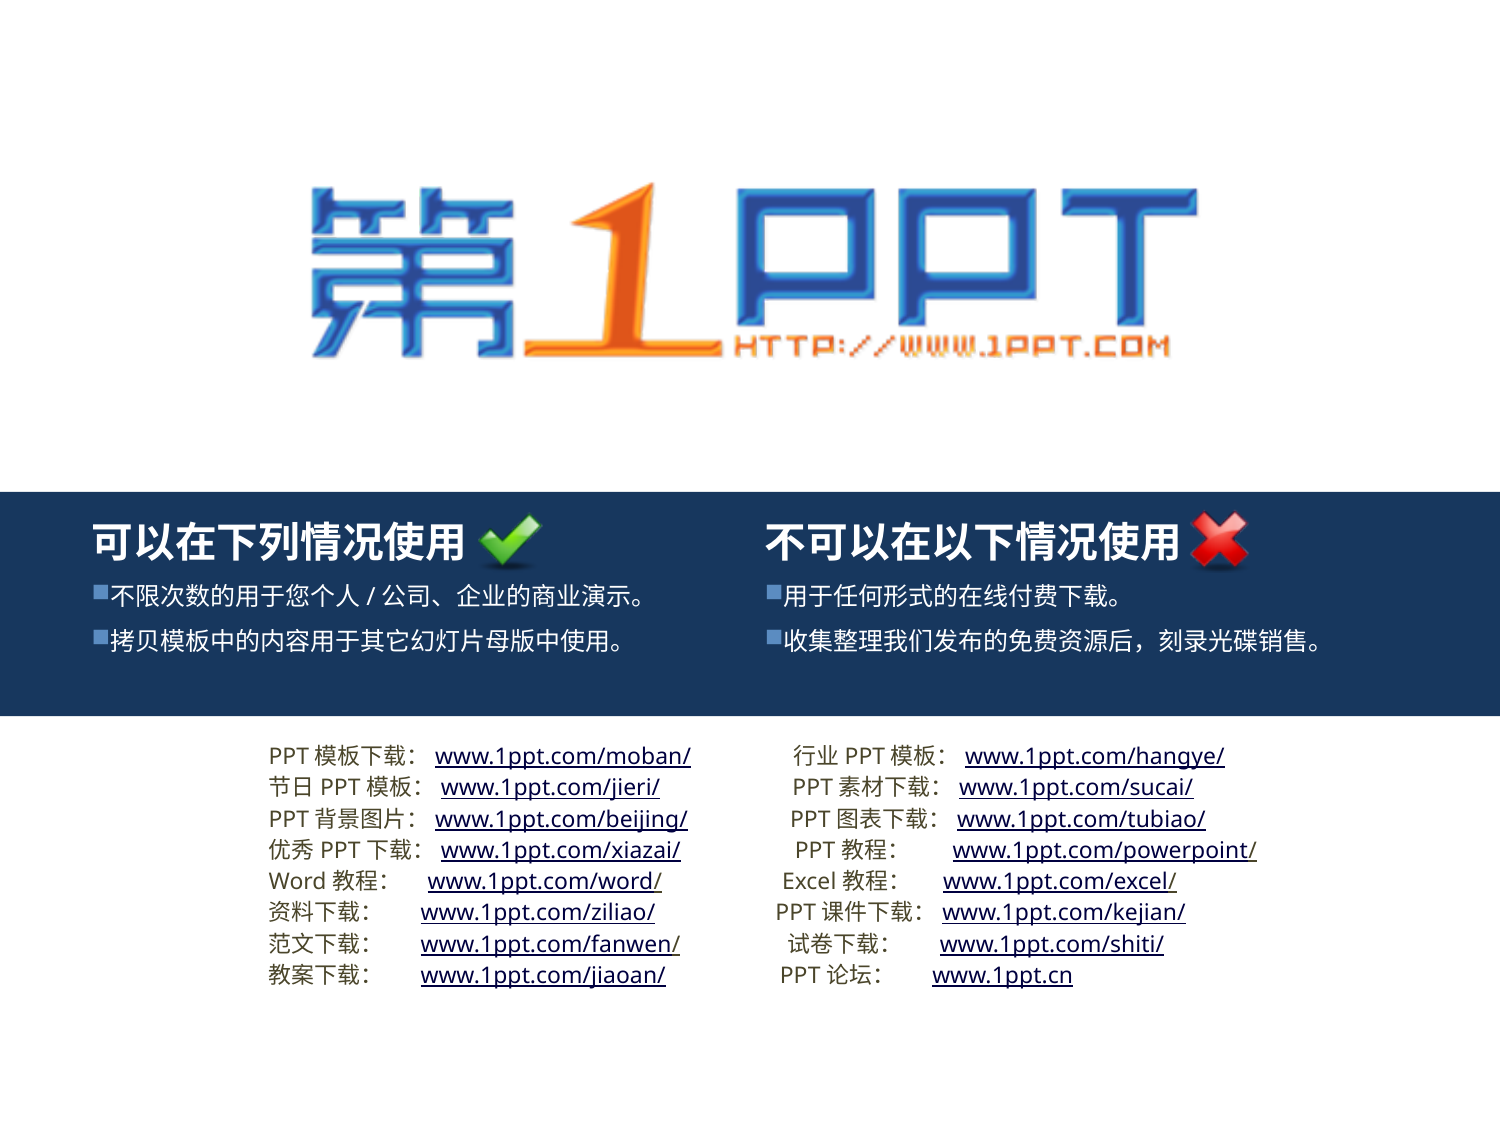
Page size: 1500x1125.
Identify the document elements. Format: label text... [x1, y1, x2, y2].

text_box 可以在下列情况使用 不限次数的用于您个人/公司、企业的商业演示。 拷贝模板中的内容用于其它幻灯片母版中使用。 [76, 508, 750, 774]
text_box [0, 491, 1500, 717]
text_box 不可以在以下情况使用 用于任何形式的在线付费下载。 收集整理我们发布的免费资源后，刻录光碟销售。 [750, 508, 1424, 762]
picture [1186, 507, 1252, 573]
picture [134, 51, 1400, 492]
text_box PPT模板下载：www.1ppt.com/moban/ 行业PPT模板：www.1ppt.com/hangye/ 节日PPT模板：www.1ppt.com/jieri/ PPT素材下载：www.1ppt.com/sucai/ PPT背景图片：www.1ppt.com/beijing/ PPT图表下载：www.1ppt.com/tubiao/ 优秀PPT下载：www.1ppt.com/xiazai/ PPT教程： www.1ppt.com/powerpoint/ Word教程： www.1ppt.com/word/ Excel教程： www.1ppt.com/excel/ 资料下载： www.1ppt.com/ziliao/ PPT课件下载：www.1ppt.com/kejian/ 范文下载： www.1ppt.com/fanwen/ 试卷下载： www.1ppt.com/shiti/ 教案下载： www.1ppt.com/jiaoan/ PPT论坛： www.1ppt.cn [252, 762, 1315, 1008]
picture [477, 507, 544, 573]
